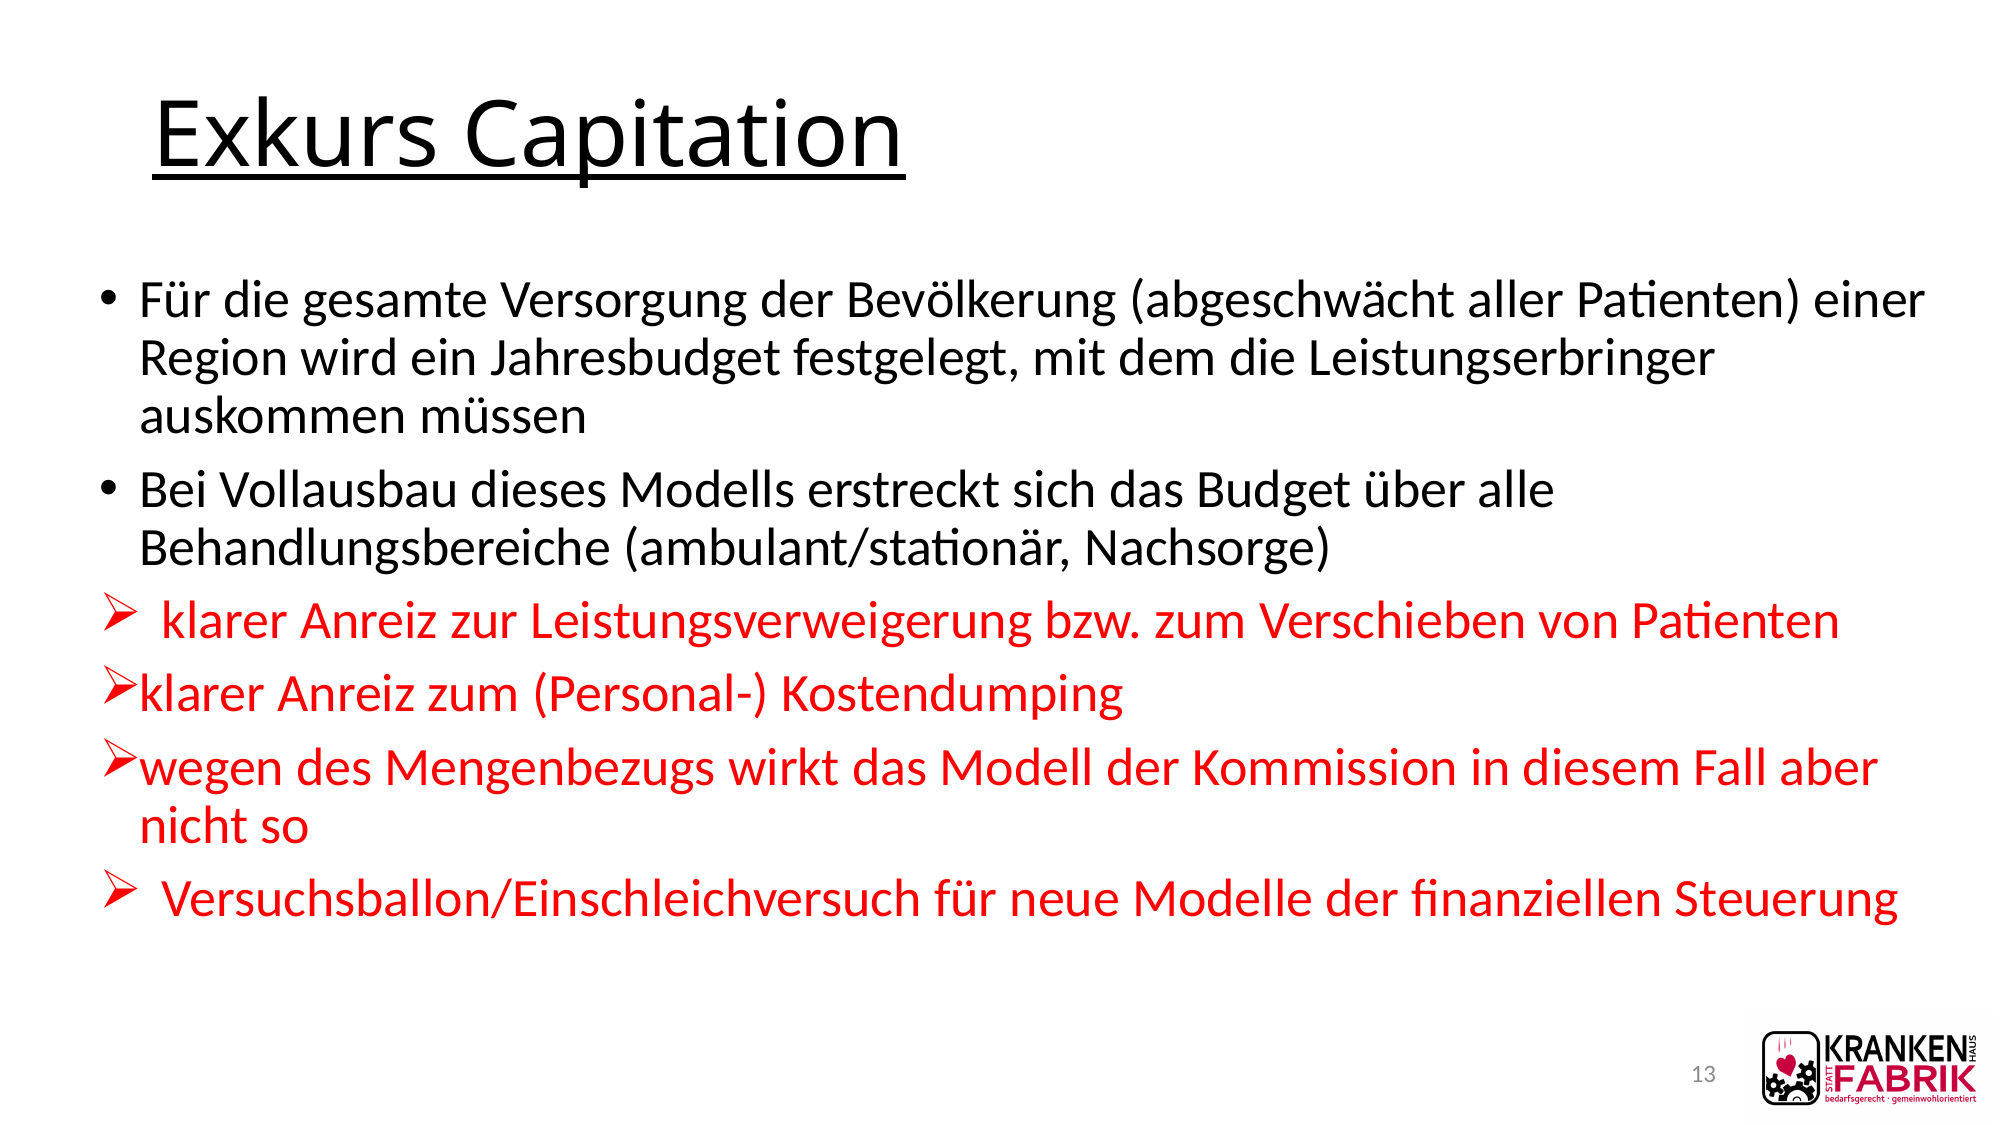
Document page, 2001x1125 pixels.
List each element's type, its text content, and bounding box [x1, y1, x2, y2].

picture [1744, 1013, 1994, 1123]
list Für die gesamte Versorgung der Bevölkerung (abgeschwächt aller Patienten) einer Region wird ein Jahresbudget festgelegt, mit dem die Leistungserbringer auskommen müssen Bei Vollausbau dieses Modells erstreckt sich das Budget über alle Behandlungsbereiche (ambulant/stationär, Nachsorge) klarer Anreiz zur Leistungsverweigerung bzw. zum Verschieben von Patienten klarer Anreiz zum (Personal-) Kostendumping wegen des Mengenbezugs wirkt das Modell der Kommission in diesem Fall aber nicht so Versuchsballon/Einschleichversuch für neue Modelle der finanziellen Steuerung [84, 263, 1948, 1014]
title Exkurs Capitation [137, 28, 1863, 246]
slide_number 13 [1281, 1042, 1731, 1103]
